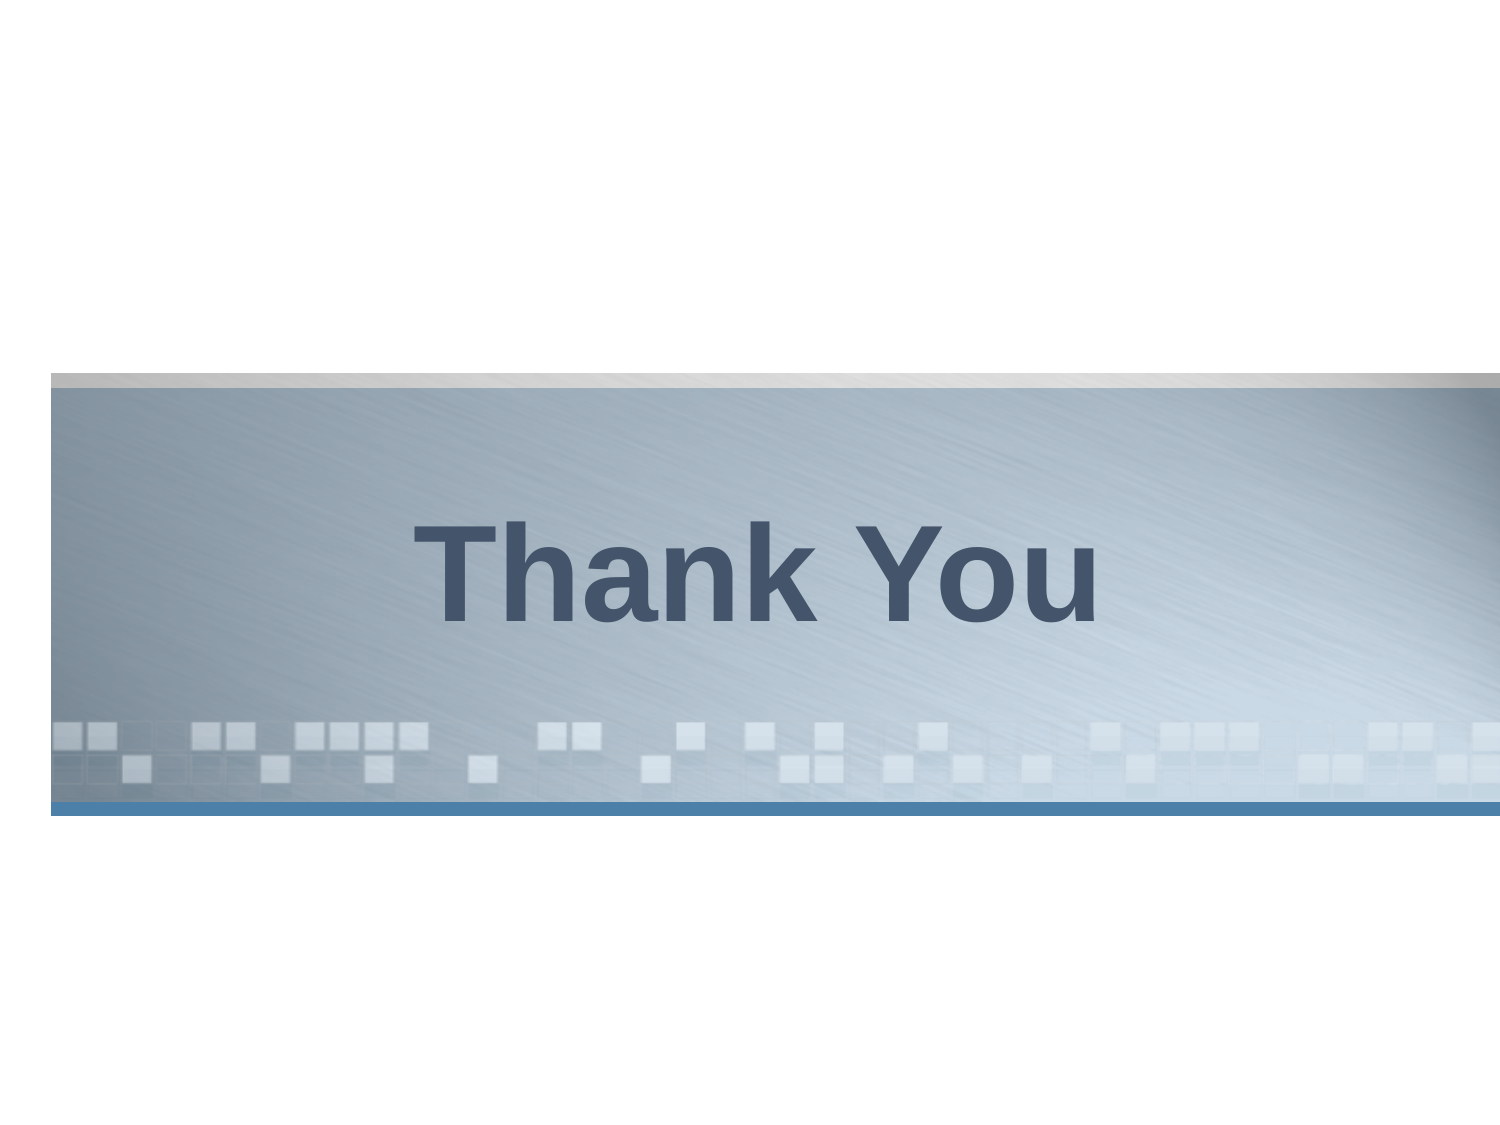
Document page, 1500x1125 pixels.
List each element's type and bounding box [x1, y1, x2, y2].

picture [51, 373, 1500, 802]
